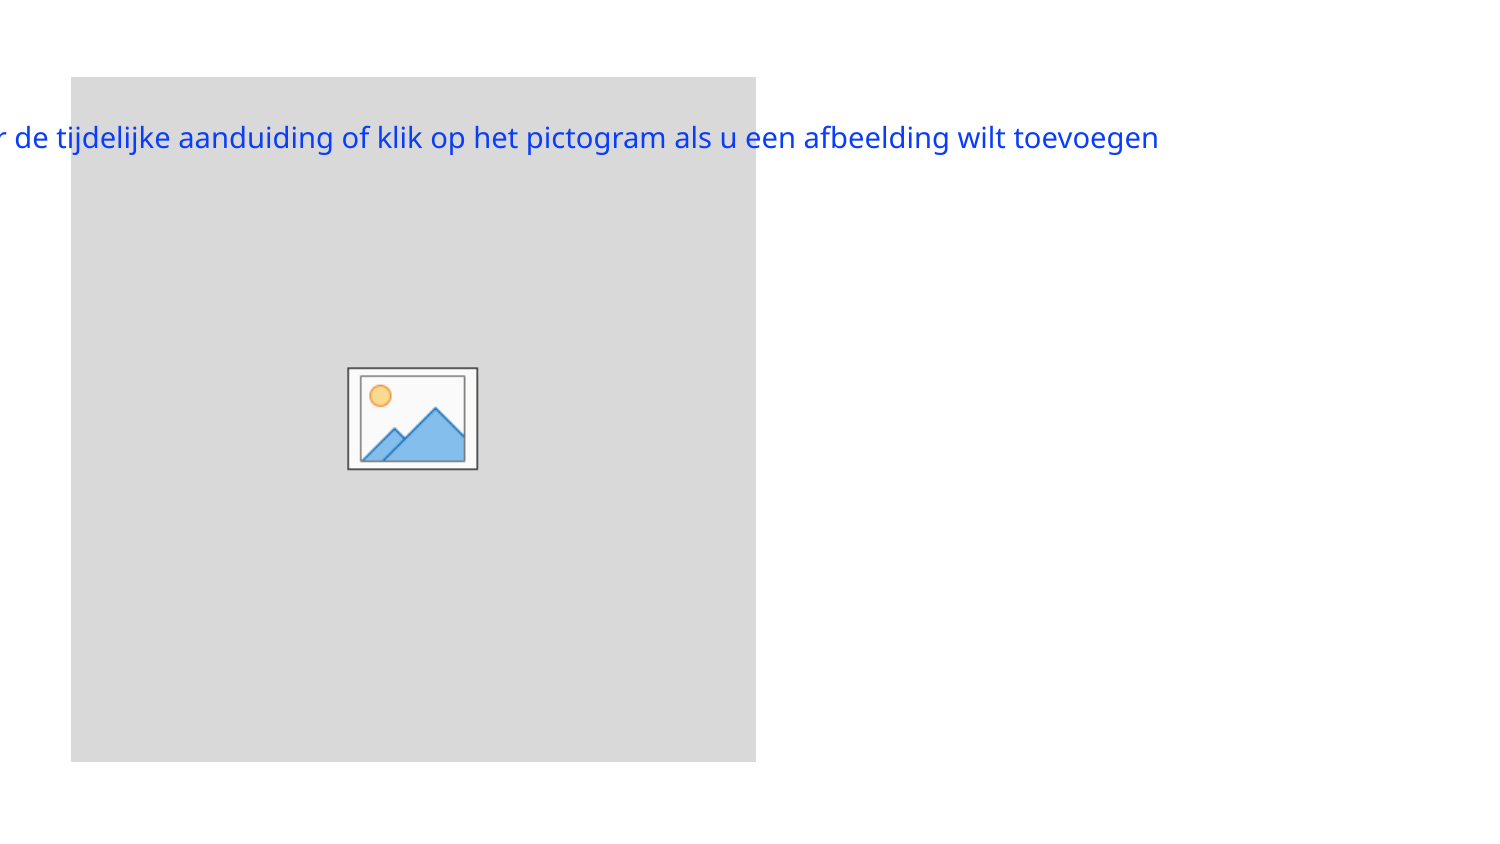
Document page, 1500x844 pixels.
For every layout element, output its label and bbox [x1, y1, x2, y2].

picture [70, 76, 756, 762]
